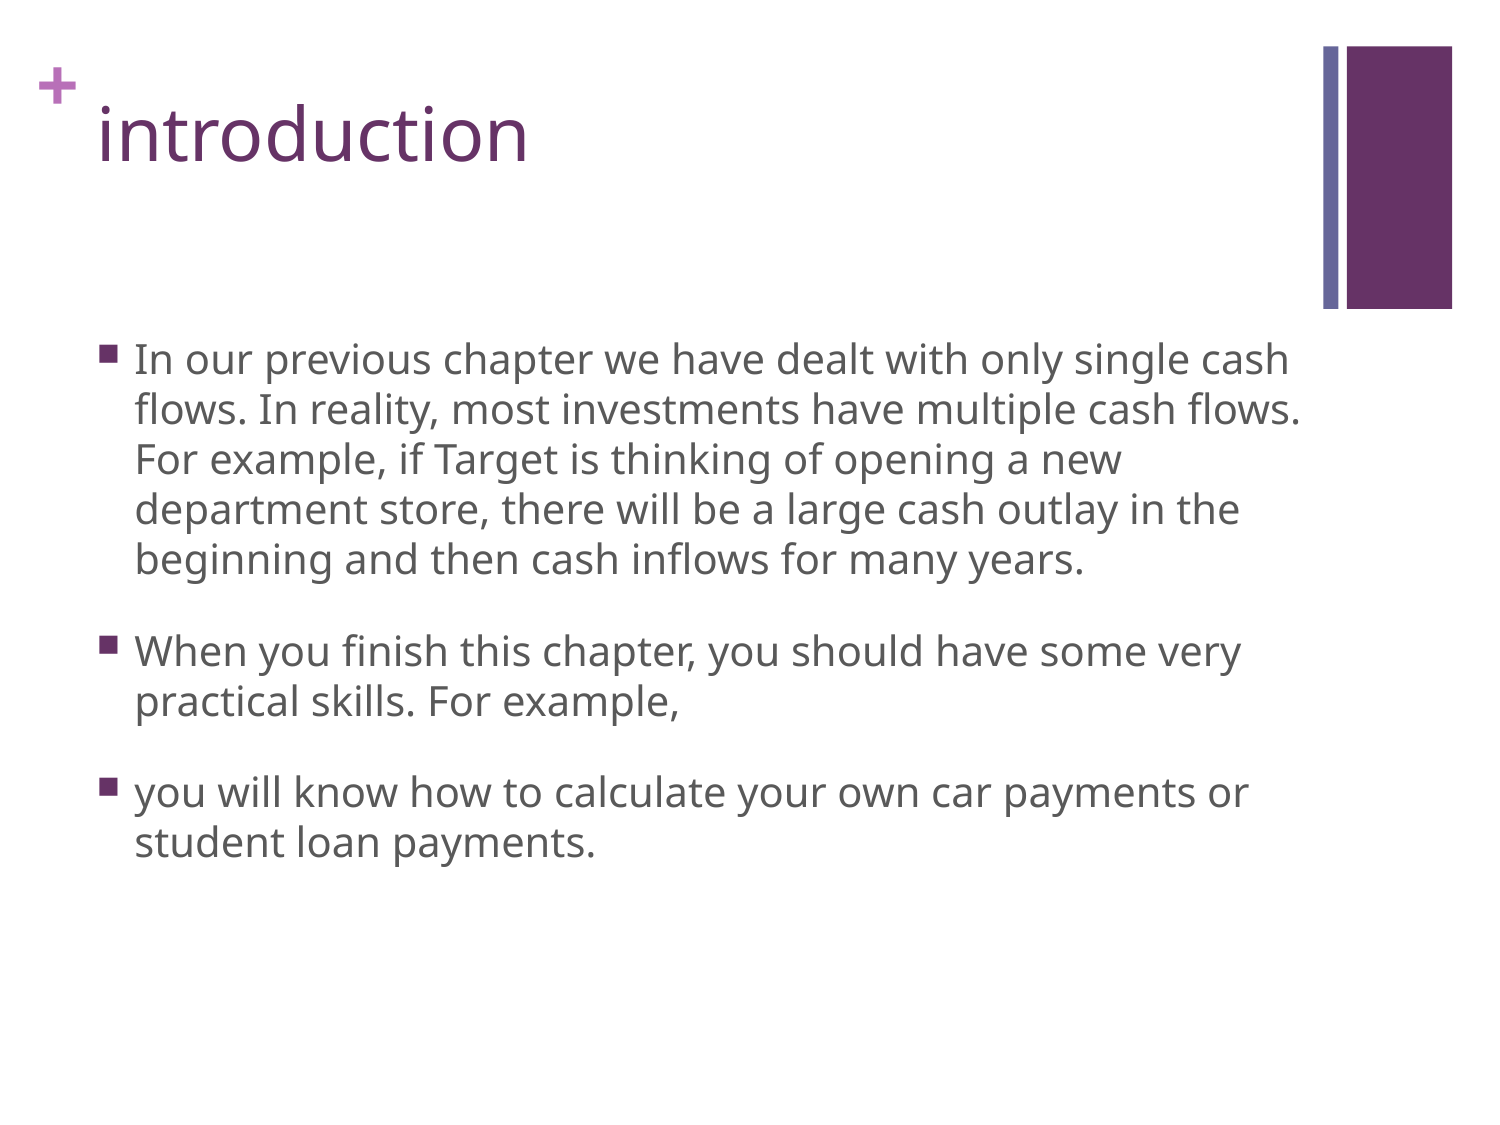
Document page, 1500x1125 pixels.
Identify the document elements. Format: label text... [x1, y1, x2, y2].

list In our previous chapter we have dealt with only single cash flows. In reality, most investments have multiple cash flows. For example, if Target is thinking of opening a new department store, there will be a large cash outlay in the beginning and then cash inflows for many years. When you finish this chapter, you should have some very practical skills. For example, you will know how to calculate your own car payments or student loan payments. [81, 324, 1322, 1005]
title introduction [81, 79, 1322, 263]
